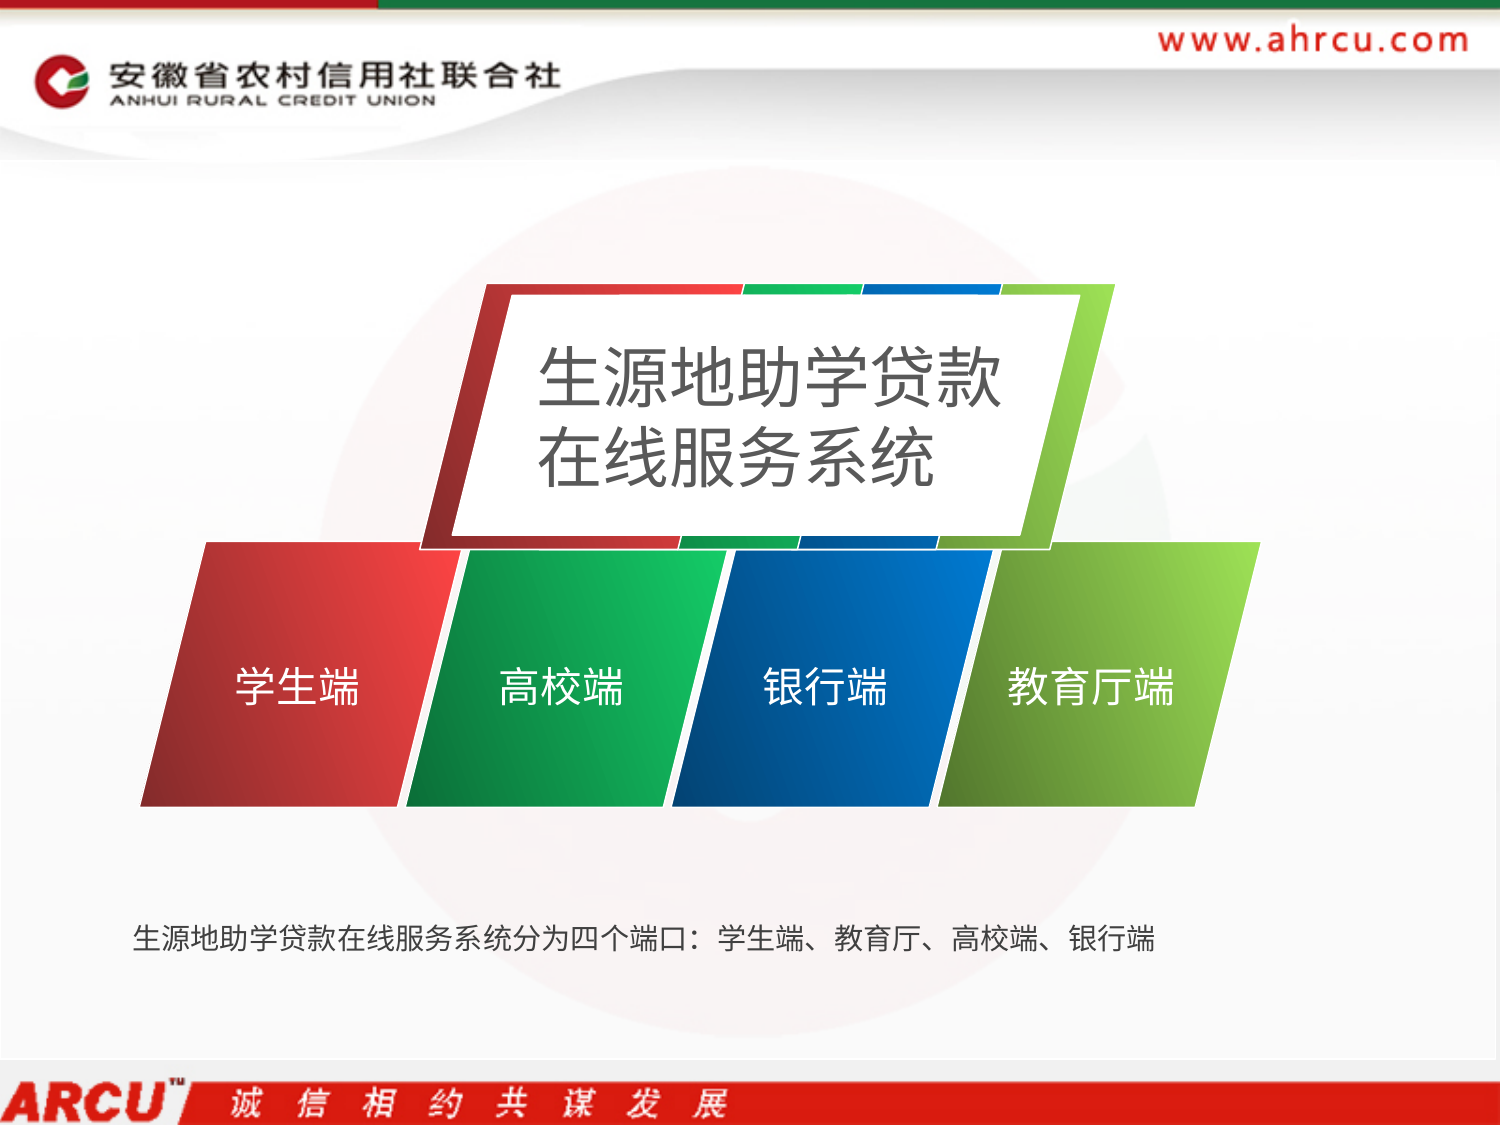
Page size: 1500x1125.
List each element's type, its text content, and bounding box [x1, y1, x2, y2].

text_box [709, 550, 994, 653]
text_box [1001, 283, 1117, 405]
text_box 生源地助学贷款在线服务系统分为四个端口：学生端、教育厅、高校端、银行端 [117, 894, 1500, 963]
text_box [936, 719, 1218, 808]
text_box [451, 294, 1081, 536]
text_box [443, 550, 728, 653]
text_box [798, 545, 938, 550]
text_box [483, 283, 745, 292]
text_box [670, 719, 952, 808]
picture [0, 963, 1500, 1125]
text_box 学生端 高校端 银行端 教育厅端 [202, 653, 1391, 719]
text_box [679, 545, 799, 550]
text_box [975, 541, 1262, 653]
text_box [863, 283, 1003, 292]
text_box [937, 545, 1051, 550]
text_box [139, 541, 462, 808]
text_box [743, 283, 864, 292]
text_box [405, 719, 686, 808]
text_box [419, 448, 680, 550]
picture [0, 0, 1500, 894]
